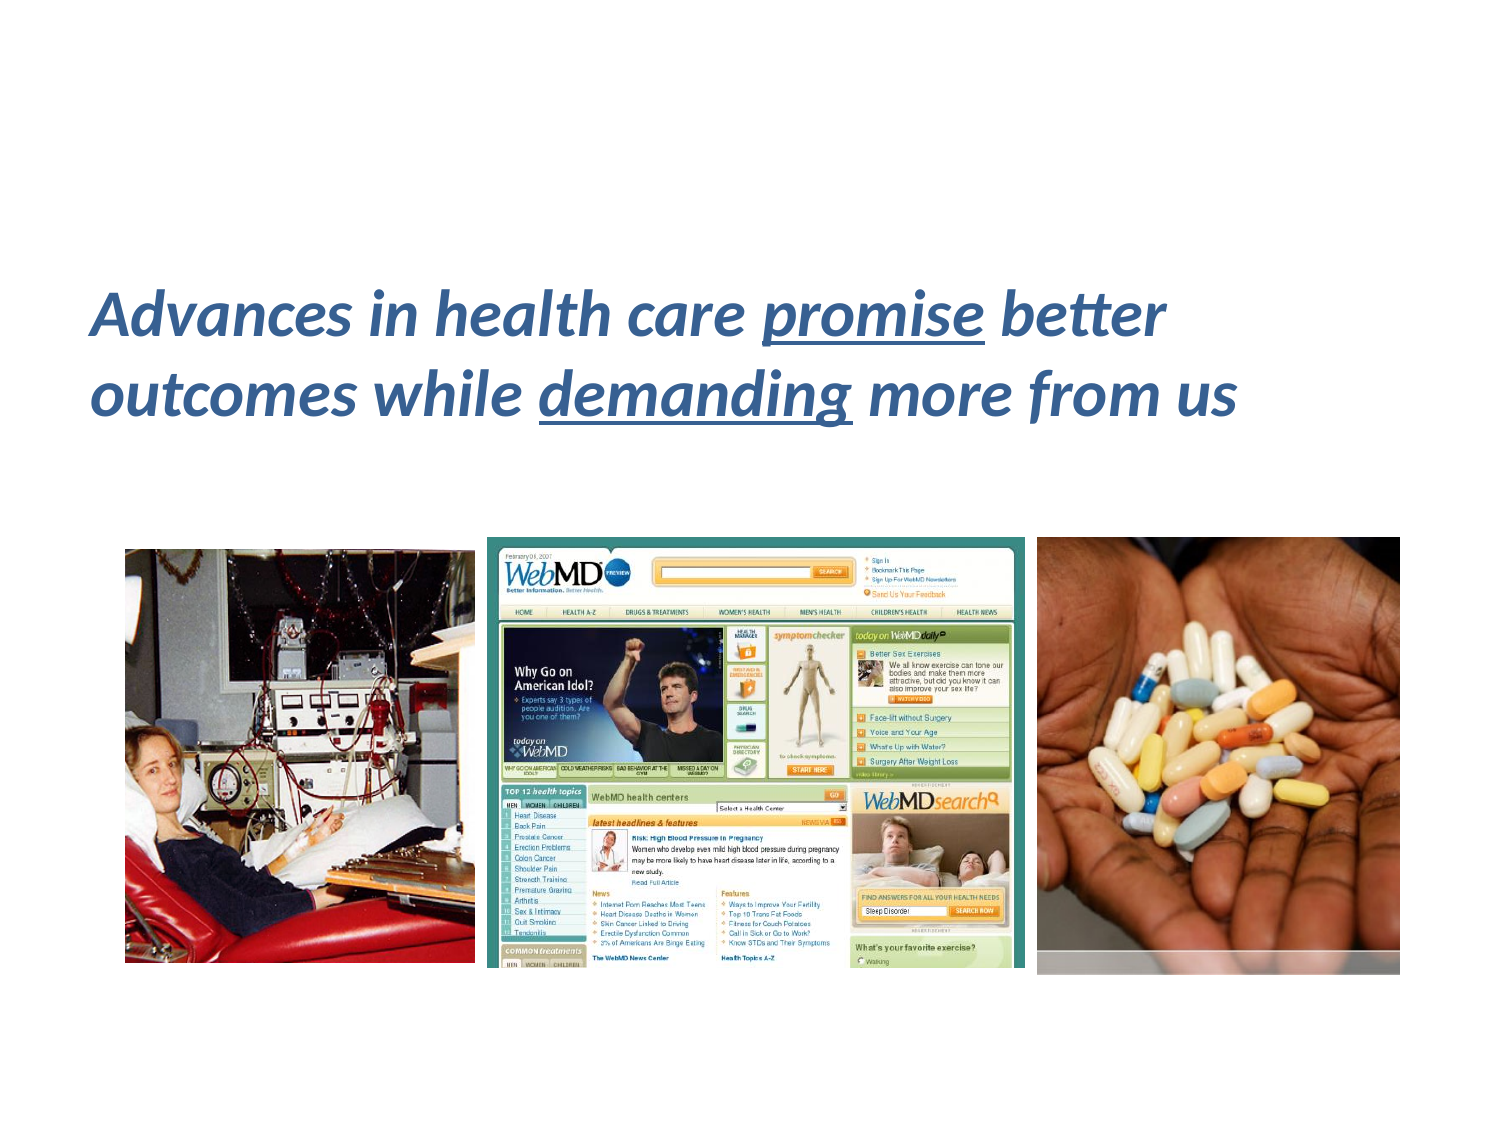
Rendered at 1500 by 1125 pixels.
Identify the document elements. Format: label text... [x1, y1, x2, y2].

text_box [124, 537, 1401, 976]
list Advances in health care promise better outcomes while demanding more from us [75, 262, 1425, 1005]
